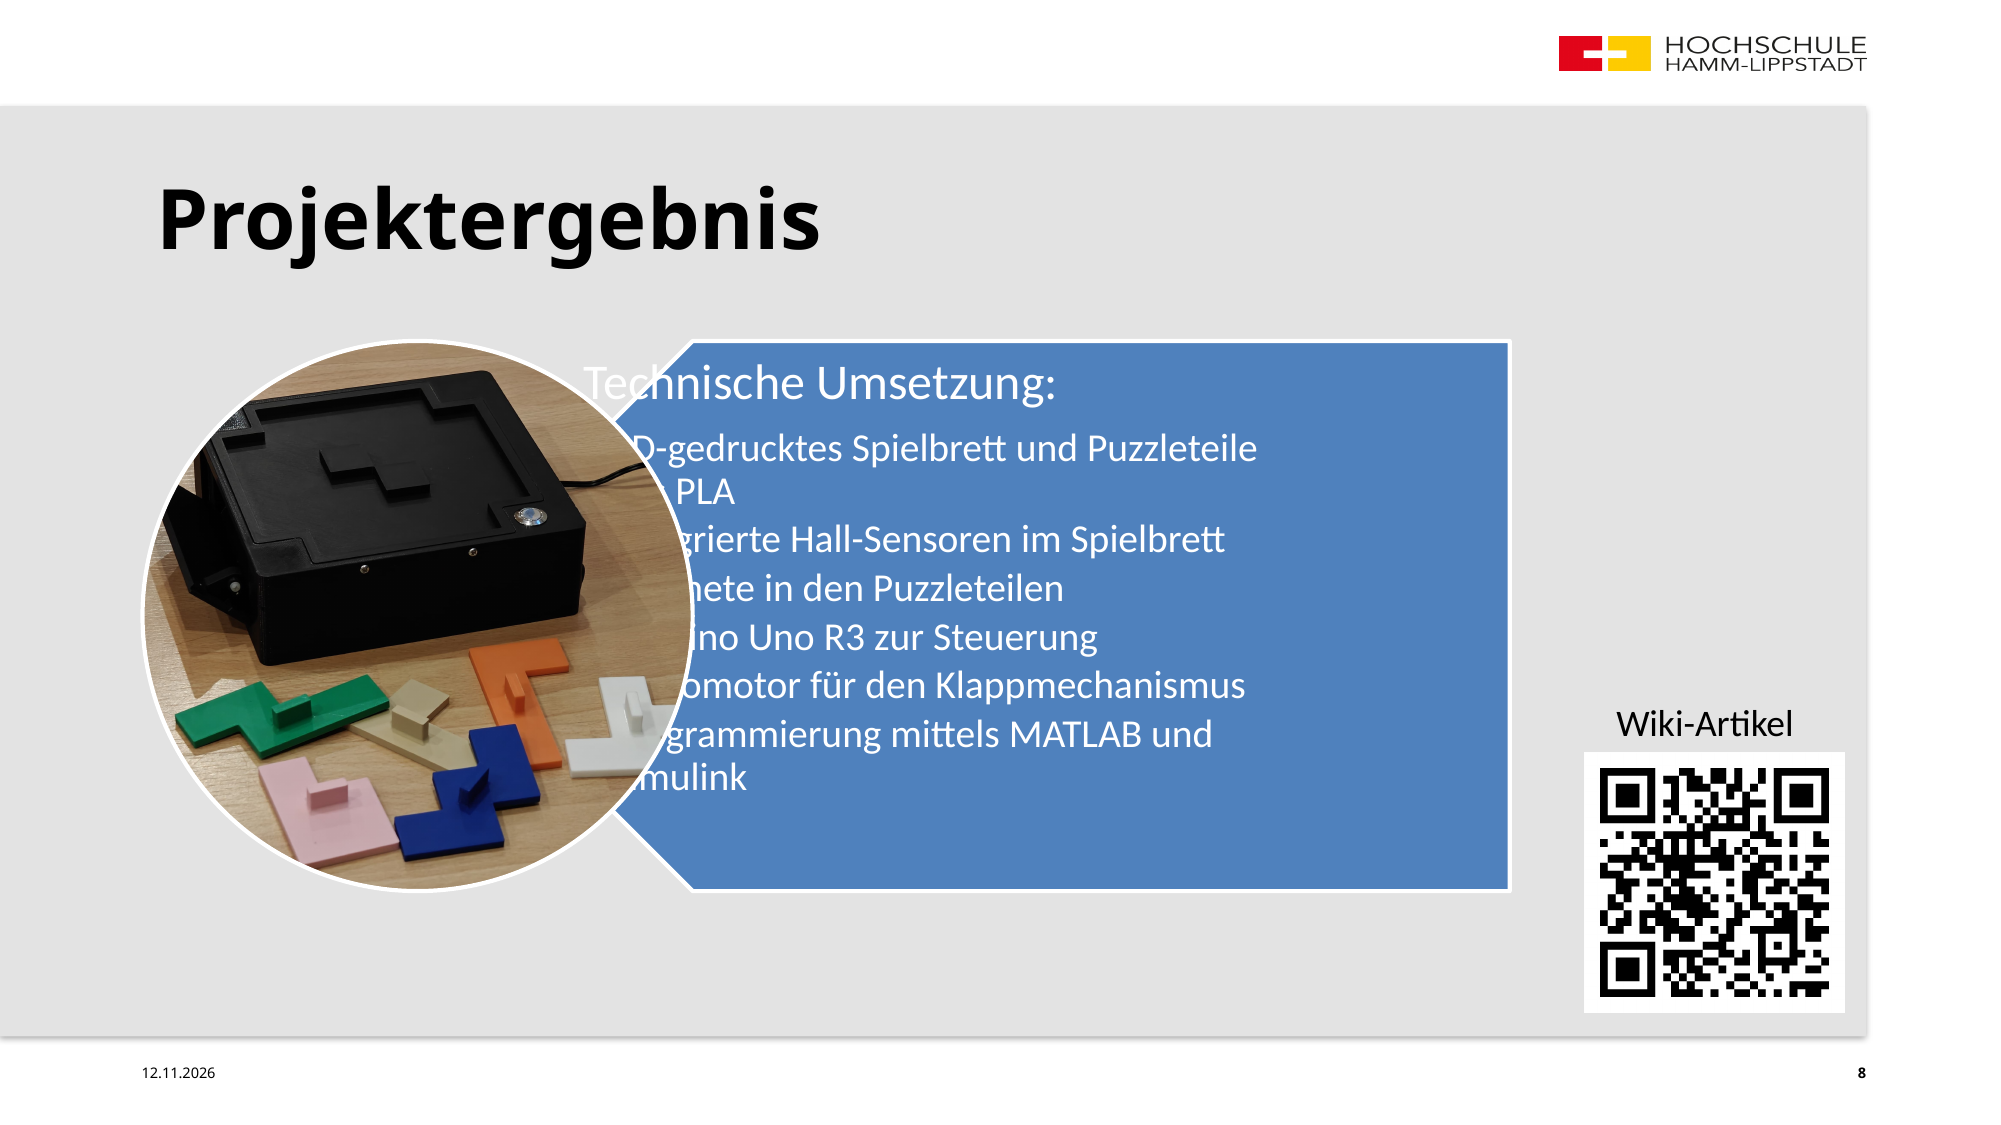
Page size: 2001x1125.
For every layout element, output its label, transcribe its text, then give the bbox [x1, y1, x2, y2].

slide_number 8 [1399, 1065, 1867, 1084]
text_box Wiki-Artikel [1654, 691, 1821, 750]
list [1584, 752, 1845, 1013]
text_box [4, 309, 1648, 923]
picture [1559, 36, 1867, 71]
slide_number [141, 1065, 609, 1084]
title Projektergebnis [141, 122, 1821, 310]
